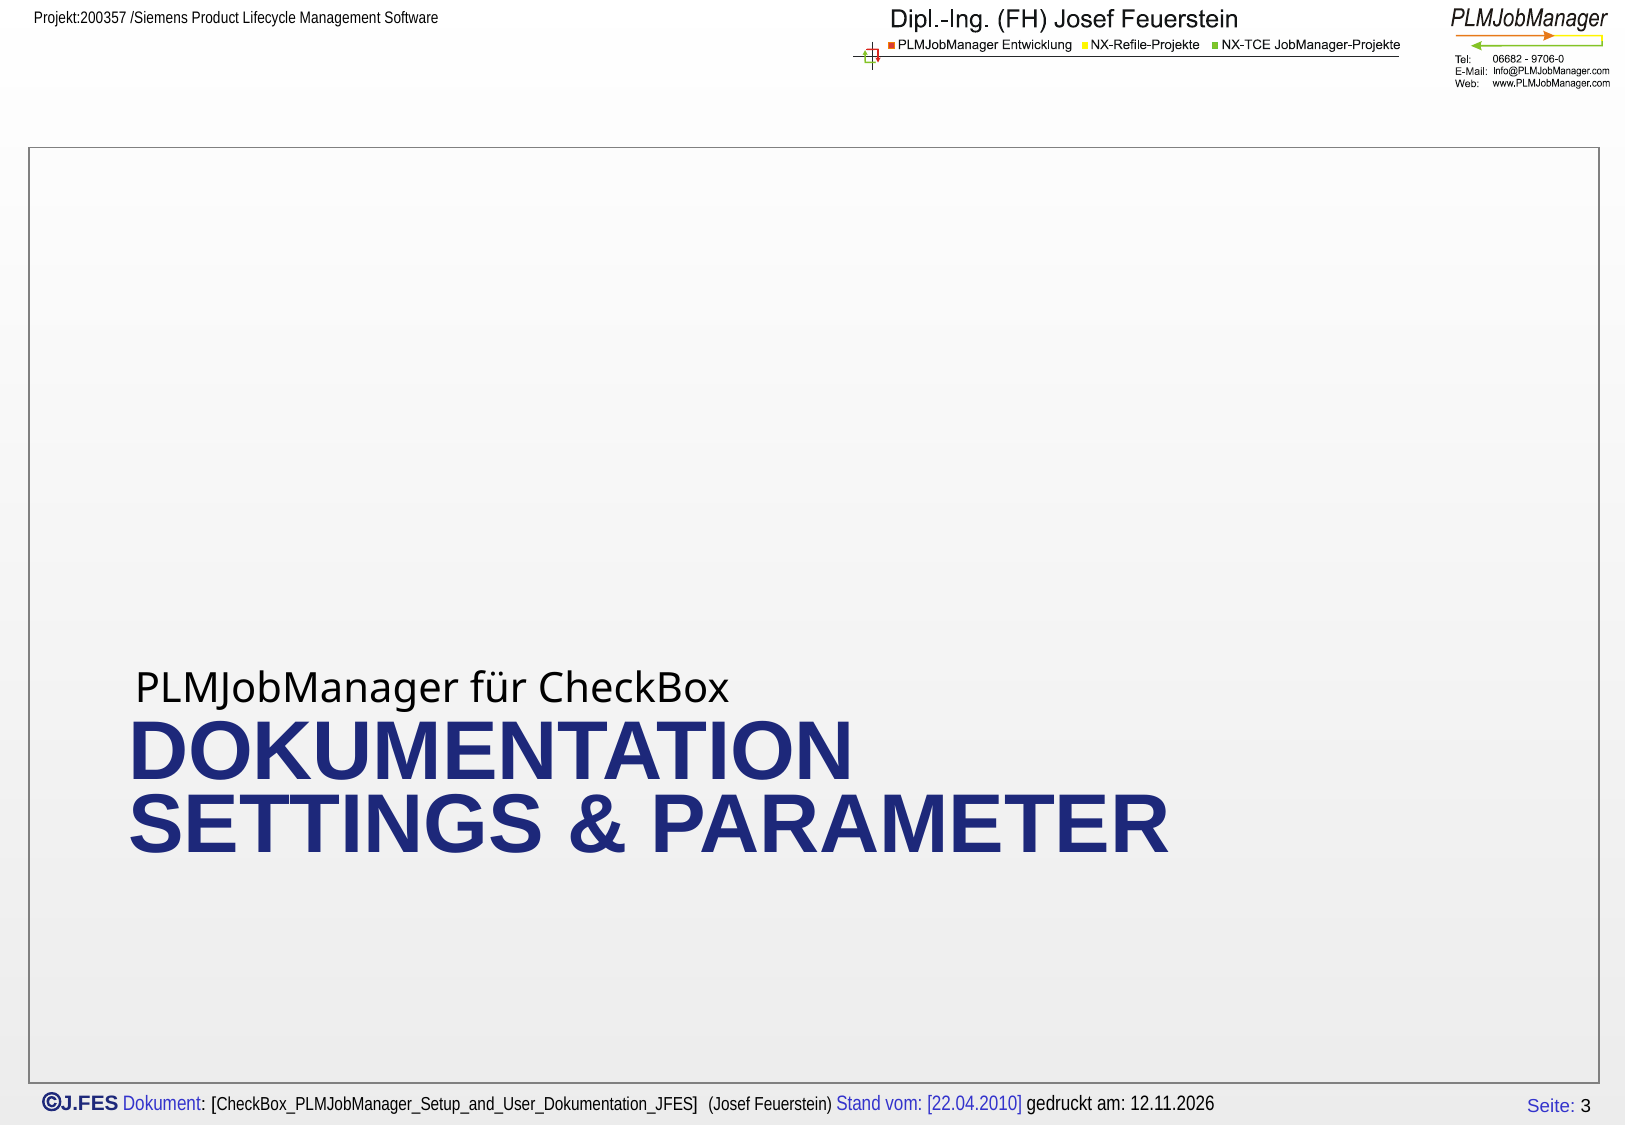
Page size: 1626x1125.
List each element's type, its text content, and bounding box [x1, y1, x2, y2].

title Dokumentation Settings & Parameter [128, 722, 1510, 872]
list PLMJobManager für CheckBox [118, 464, 1501, 711]
